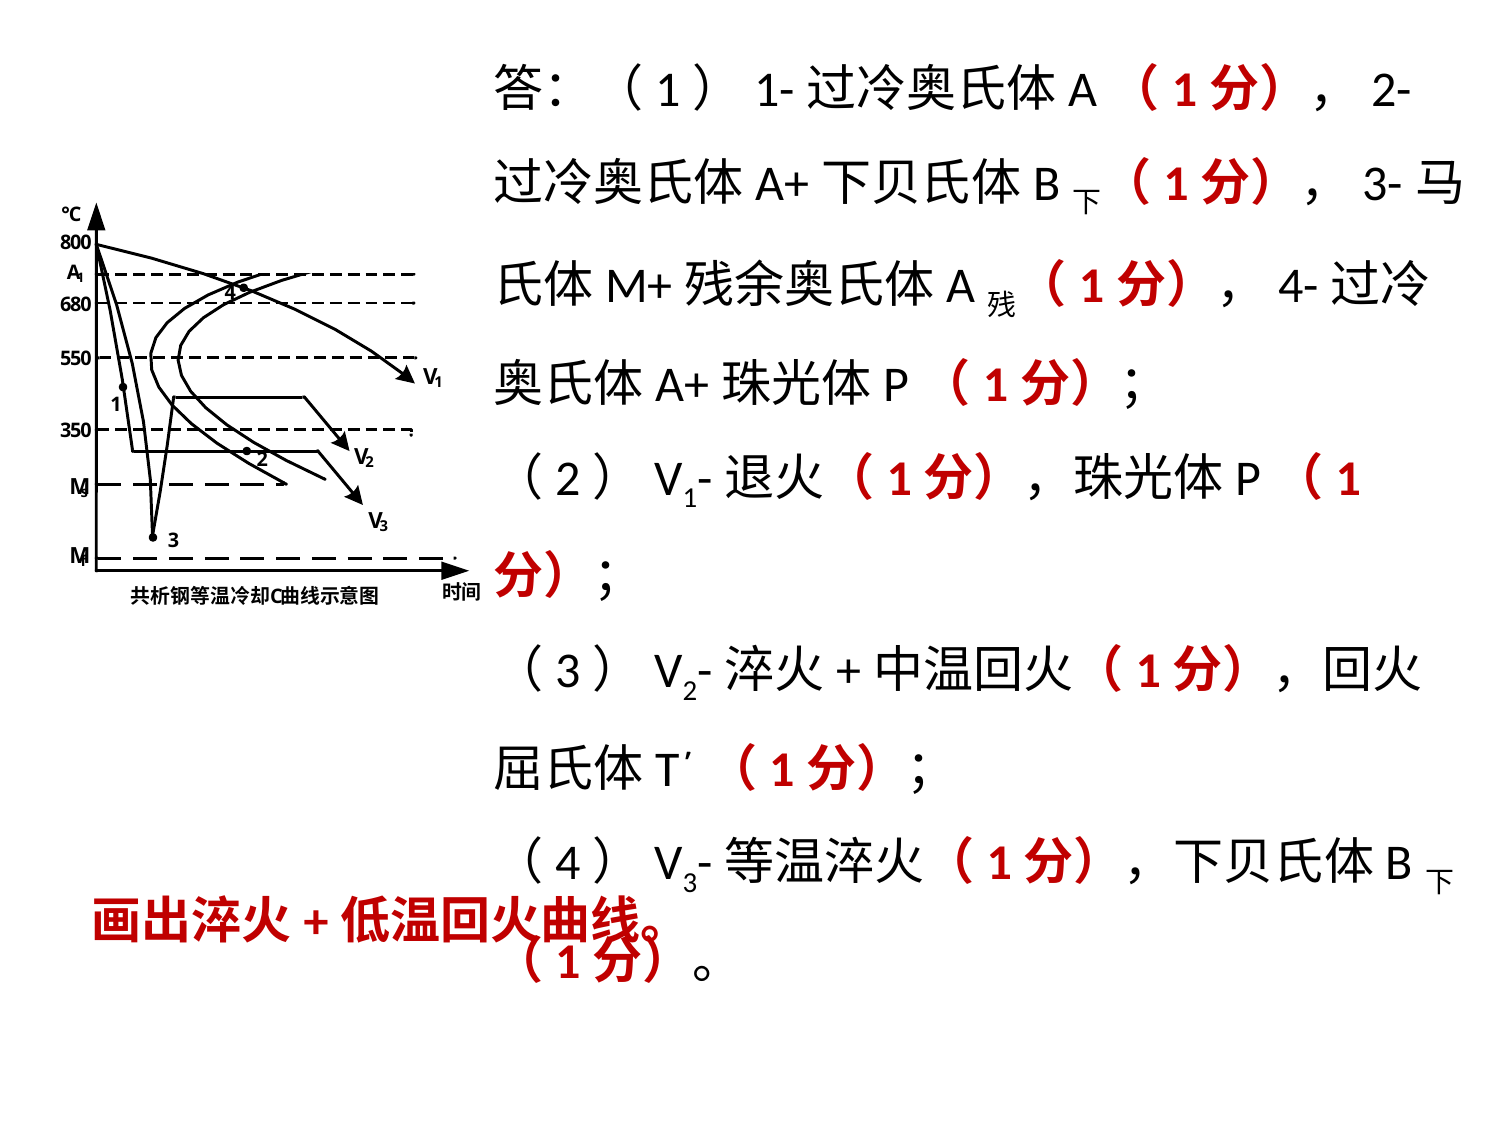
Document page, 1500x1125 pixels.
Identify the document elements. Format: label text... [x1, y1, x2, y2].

text_box 答：（1）1-过冷奥氏体A（1分），2-过冷奥氏体A+下贝氏体B下（1分），3-马氏体M+残余奥氏体A残（1分），4-过冷奥氏体A+珠光体P（1分）； （2）V1-退火（1分），珠光体P（1分）； （3）V2-淬火+中温回火（1分），回火屈氏体T´（1分）； （4）V3-等温淬火（1分），下贝氏体B下（1分）。 [478, 18, 1483, 1041]
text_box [42, 172, 503, 623]
text_box 画出淬火+低温回火曲线。 [76, 881, 1471, 957]
